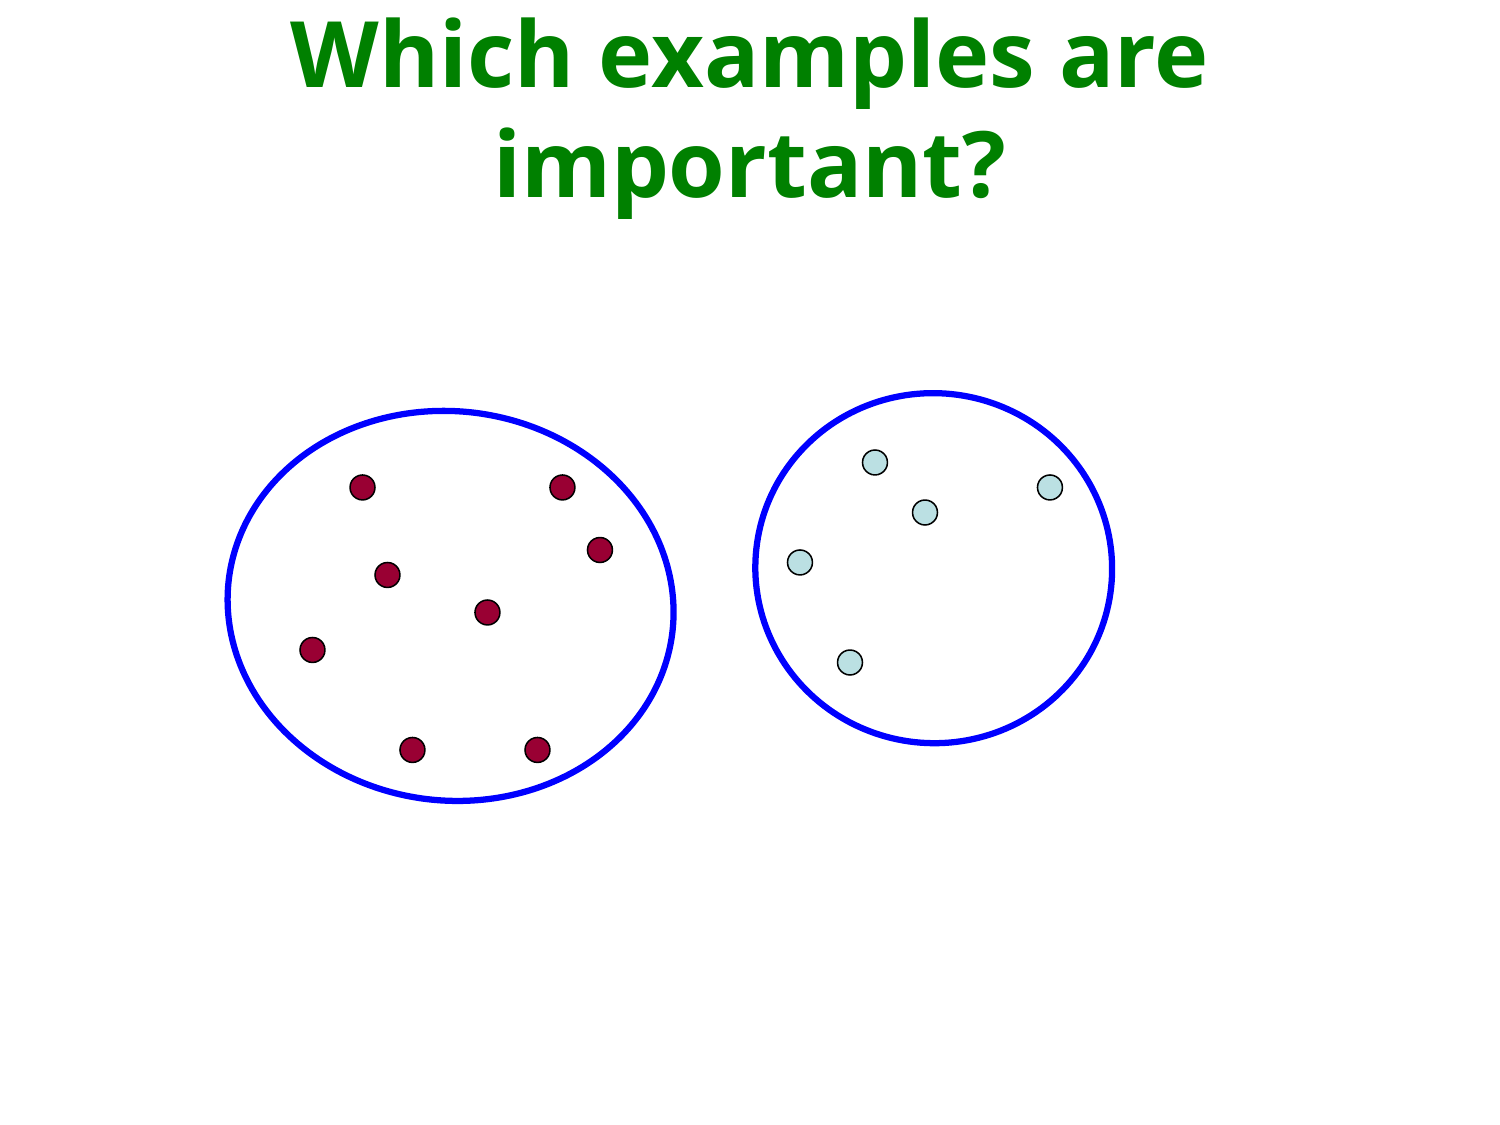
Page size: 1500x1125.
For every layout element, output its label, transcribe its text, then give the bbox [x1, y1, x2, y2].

text_box [227, 410, 674, 801]
text_box [755, 393, 1113, 744]
title Which examples are important? [74, 12, 1426, 201]
